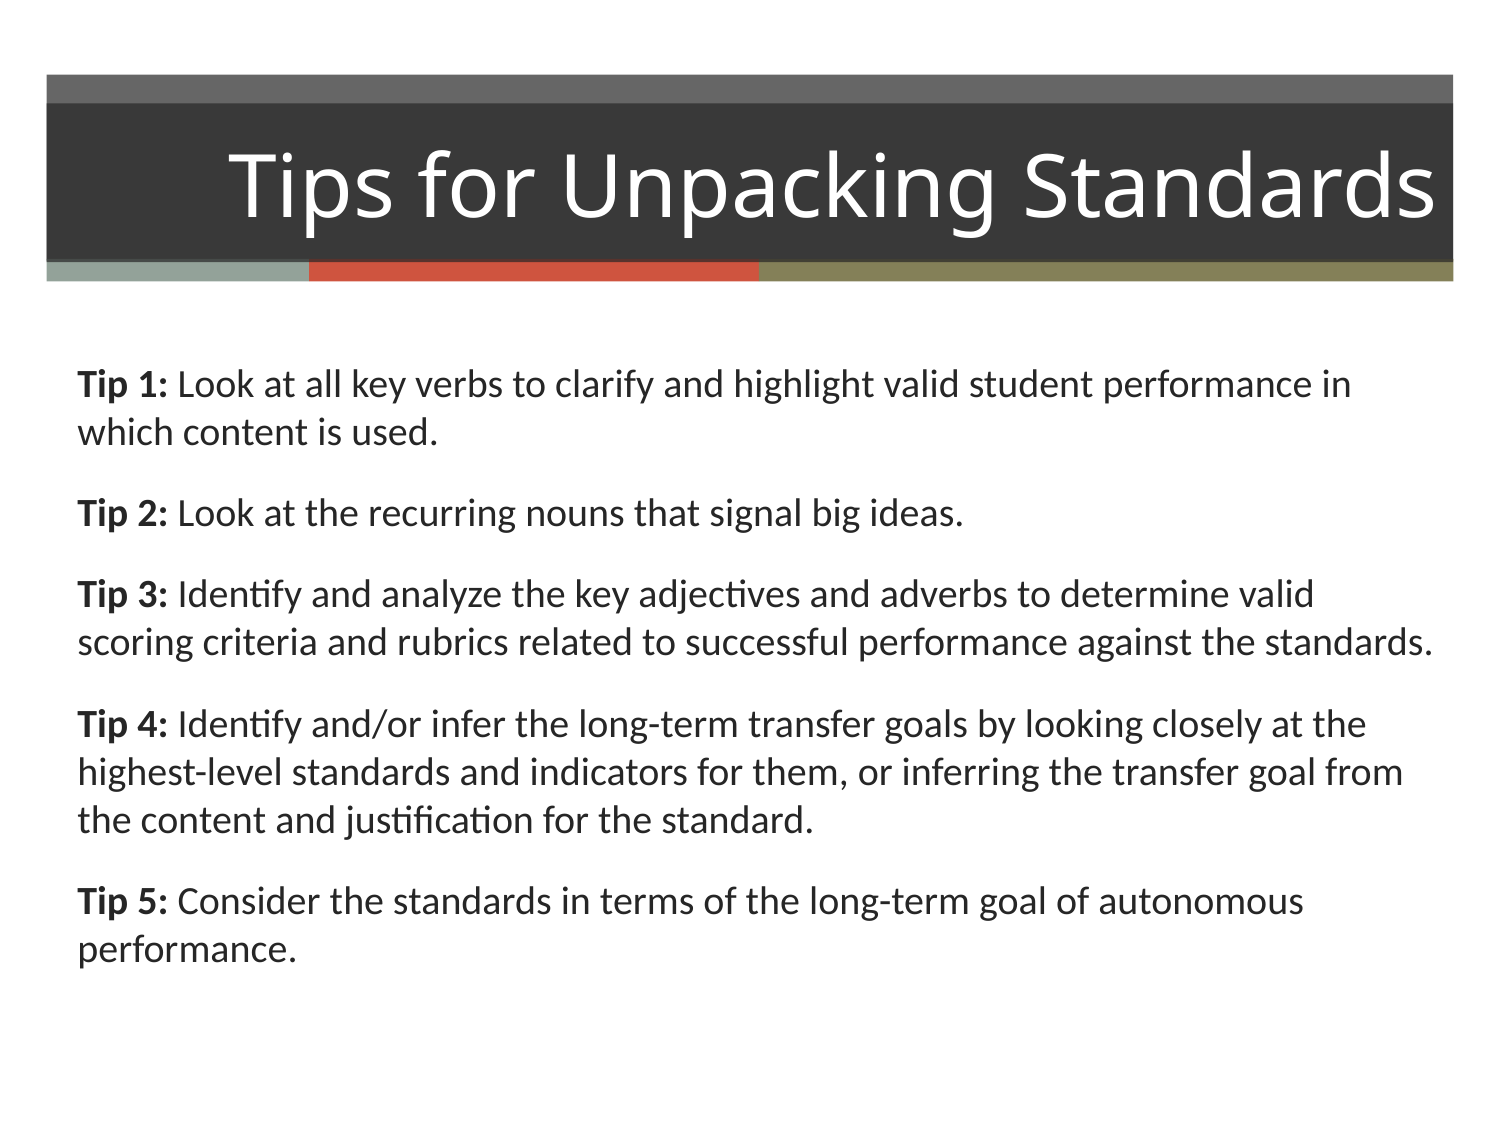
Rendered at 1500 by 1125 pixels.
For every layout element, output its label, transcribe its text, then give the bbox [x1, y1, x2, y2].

list Tip 1: Look at all key verbs to clarify and highlight valid student performance in which content is used. Tip 2: Look at the recurring nouns that signal big ideas. Tip 3: Identify and analyze the key adjectives and adverbs to determine valid scoring criteria and rubrics related to successful performance against the standards. Tip 4: Identify and/or infer the long-term transfer goals by looking closely at the highest-level standards and indicators for them, or inferring the transfer goal from the content and justification for the standard. Tip 5: Consider the standards in terms of the long-term goal of autonomous performance. [62, 350, 1454, 1005]
title Tips for Unpacking Standards [46, 103, 1454, 263]
